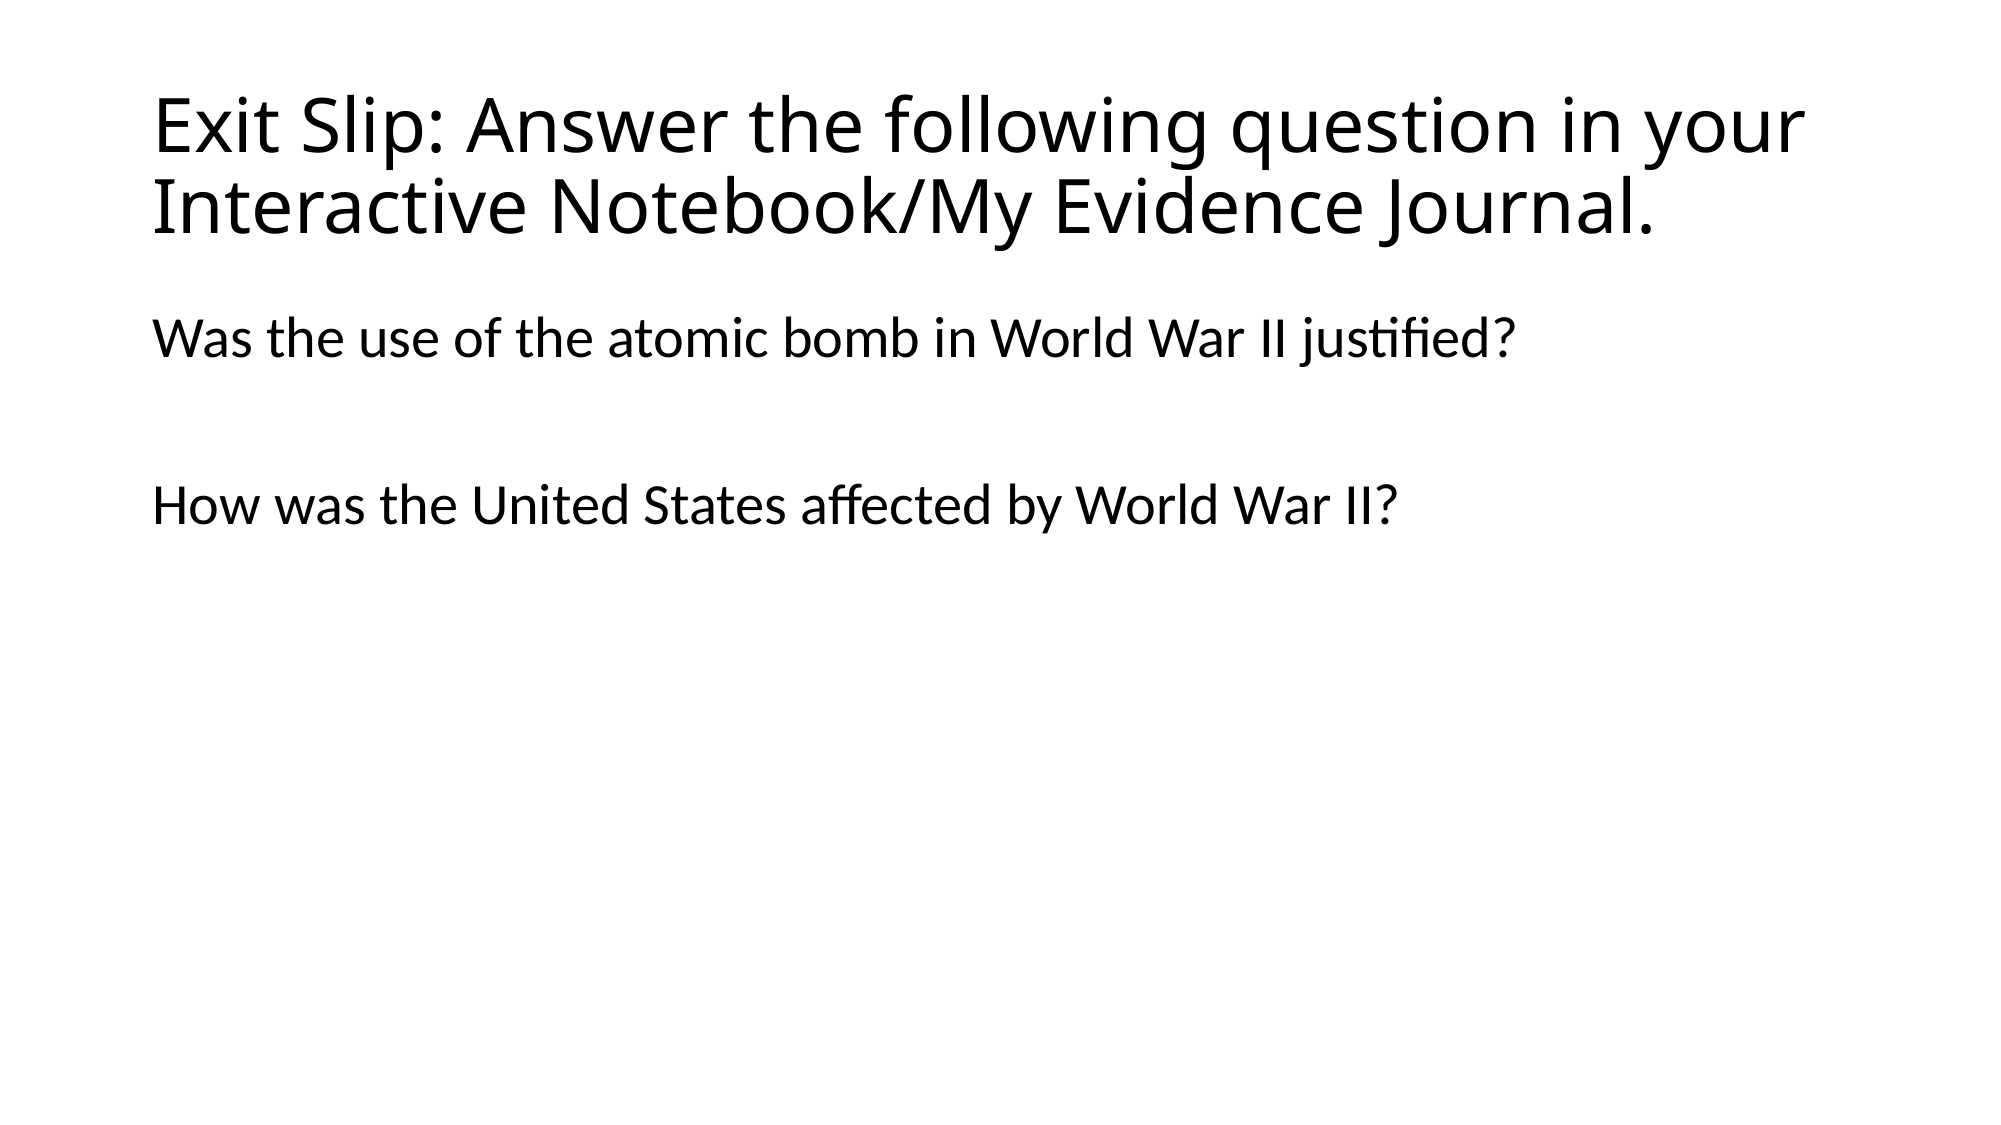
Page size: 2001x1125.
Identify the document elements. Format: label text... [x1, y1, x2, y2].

list Was the use of the atomic bomb in World War II justified? How was the United States affected by World War II? [137, 299, 1863, 1014]
title Exit Slip: Answer the following question in your Interactive Notebook/My Evidence Journal. [137, 59, 1863, 278]
